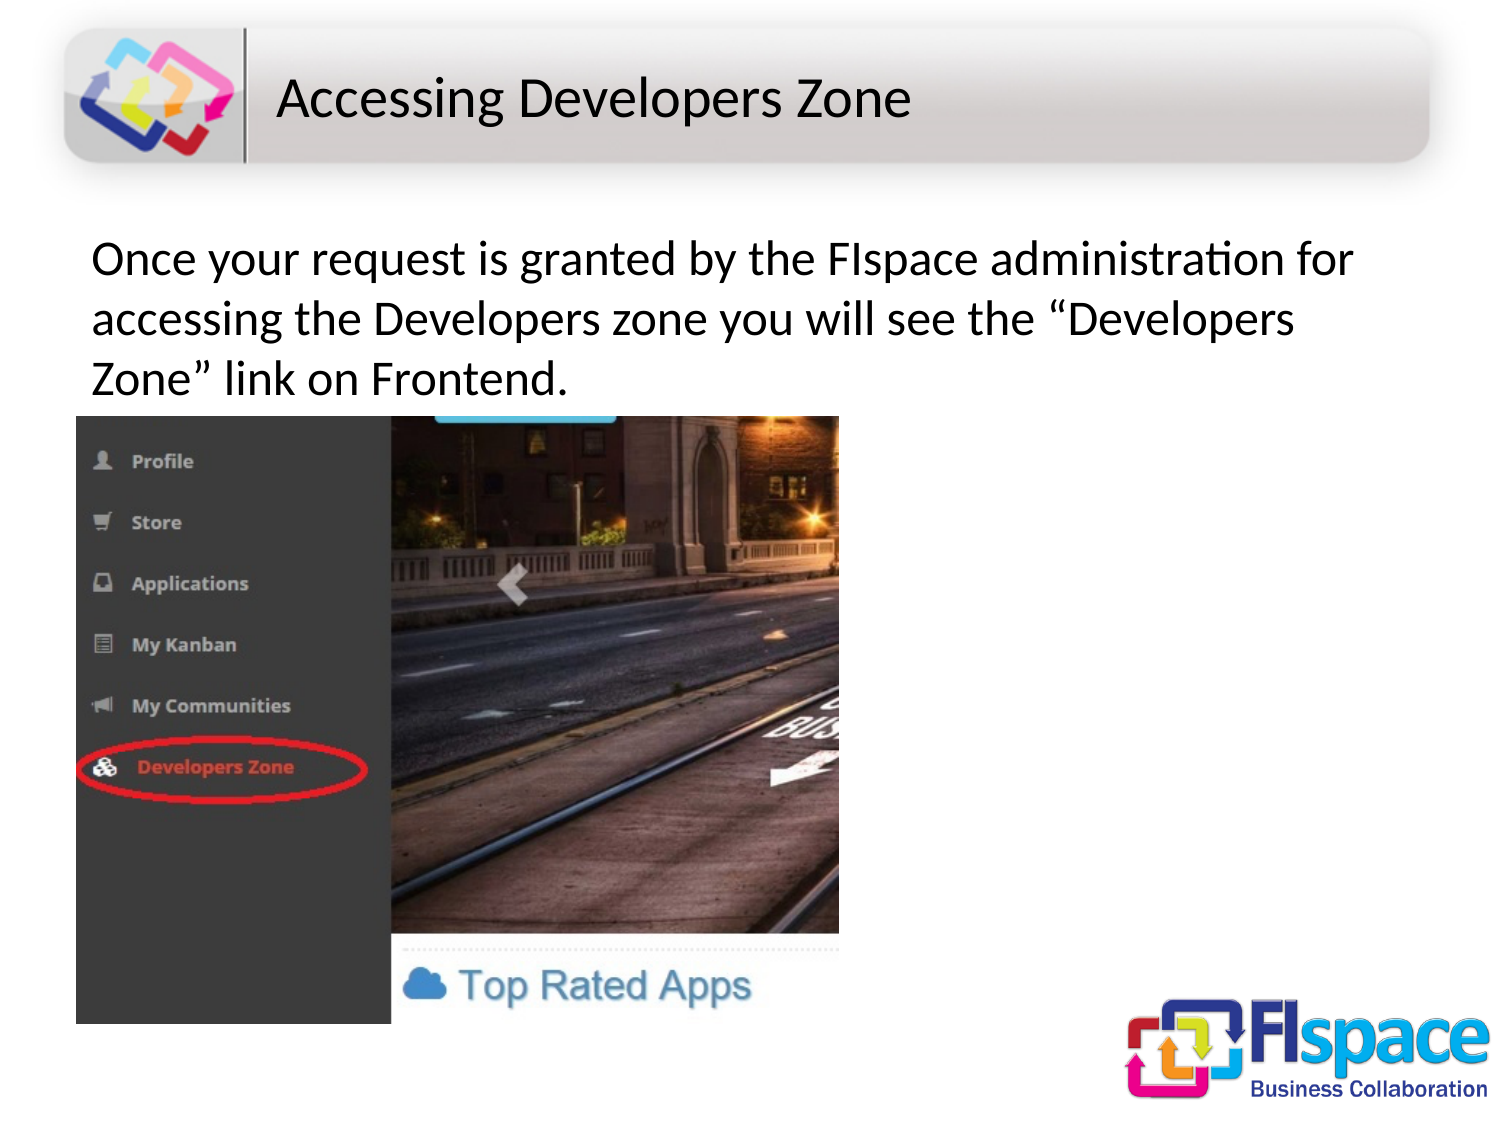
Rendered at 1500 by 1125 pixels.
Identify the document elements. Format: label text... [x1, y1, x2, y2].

picture [1118, 993, 1496, 1101]
title Accessing Developers Zone [261, 39, 1401, 149]
text_box Once your request is granted by the FIspace administration for accessing the Developers zone you will see the “Developers Zone” link on Frontend. [76, 217, 1400, 413]
picture [0, 0, 1500, 253]
picture [76, 416, 839, 1024]
